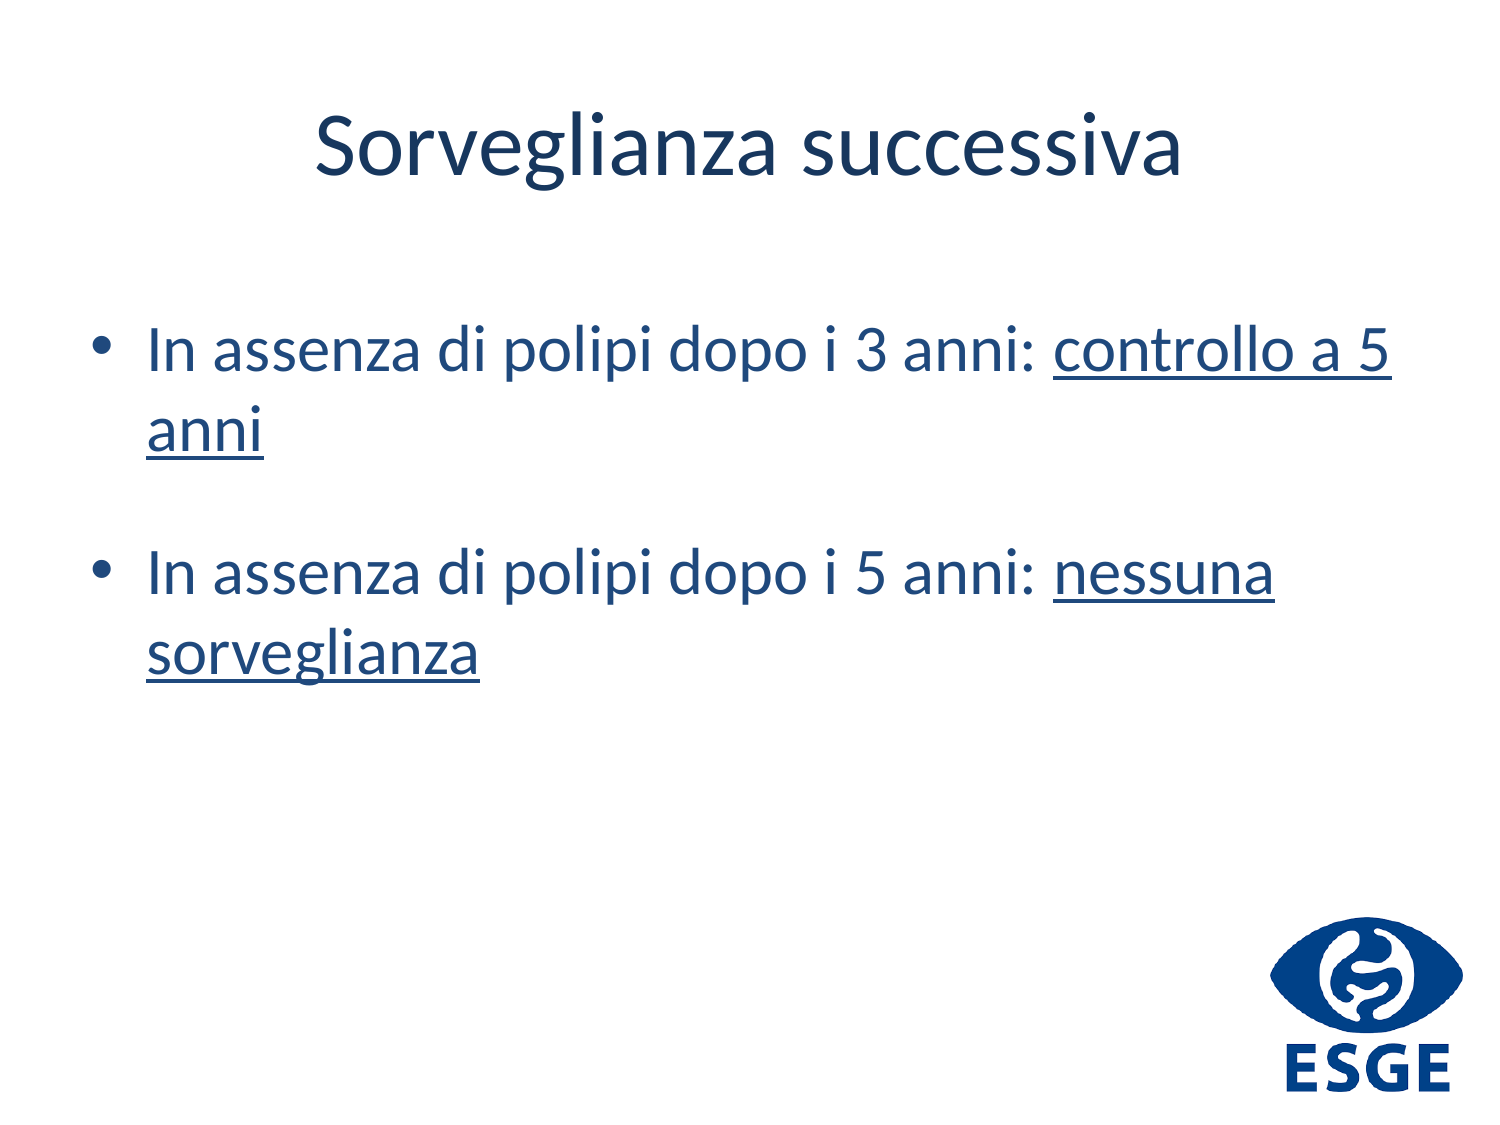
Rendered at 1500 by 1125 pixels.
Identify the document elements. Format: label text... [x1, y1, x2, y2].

list In assenza di polipi dopo i 3 anni: controllo a 5 anni In assenza di polipi dopo i 5 anni: nessuna sorveglianza [74, 296, 1426, 1040]
title Sorveglianza successiva [74, 44, 1426, 233]
picture [1269, 917, 1464, 1092]
